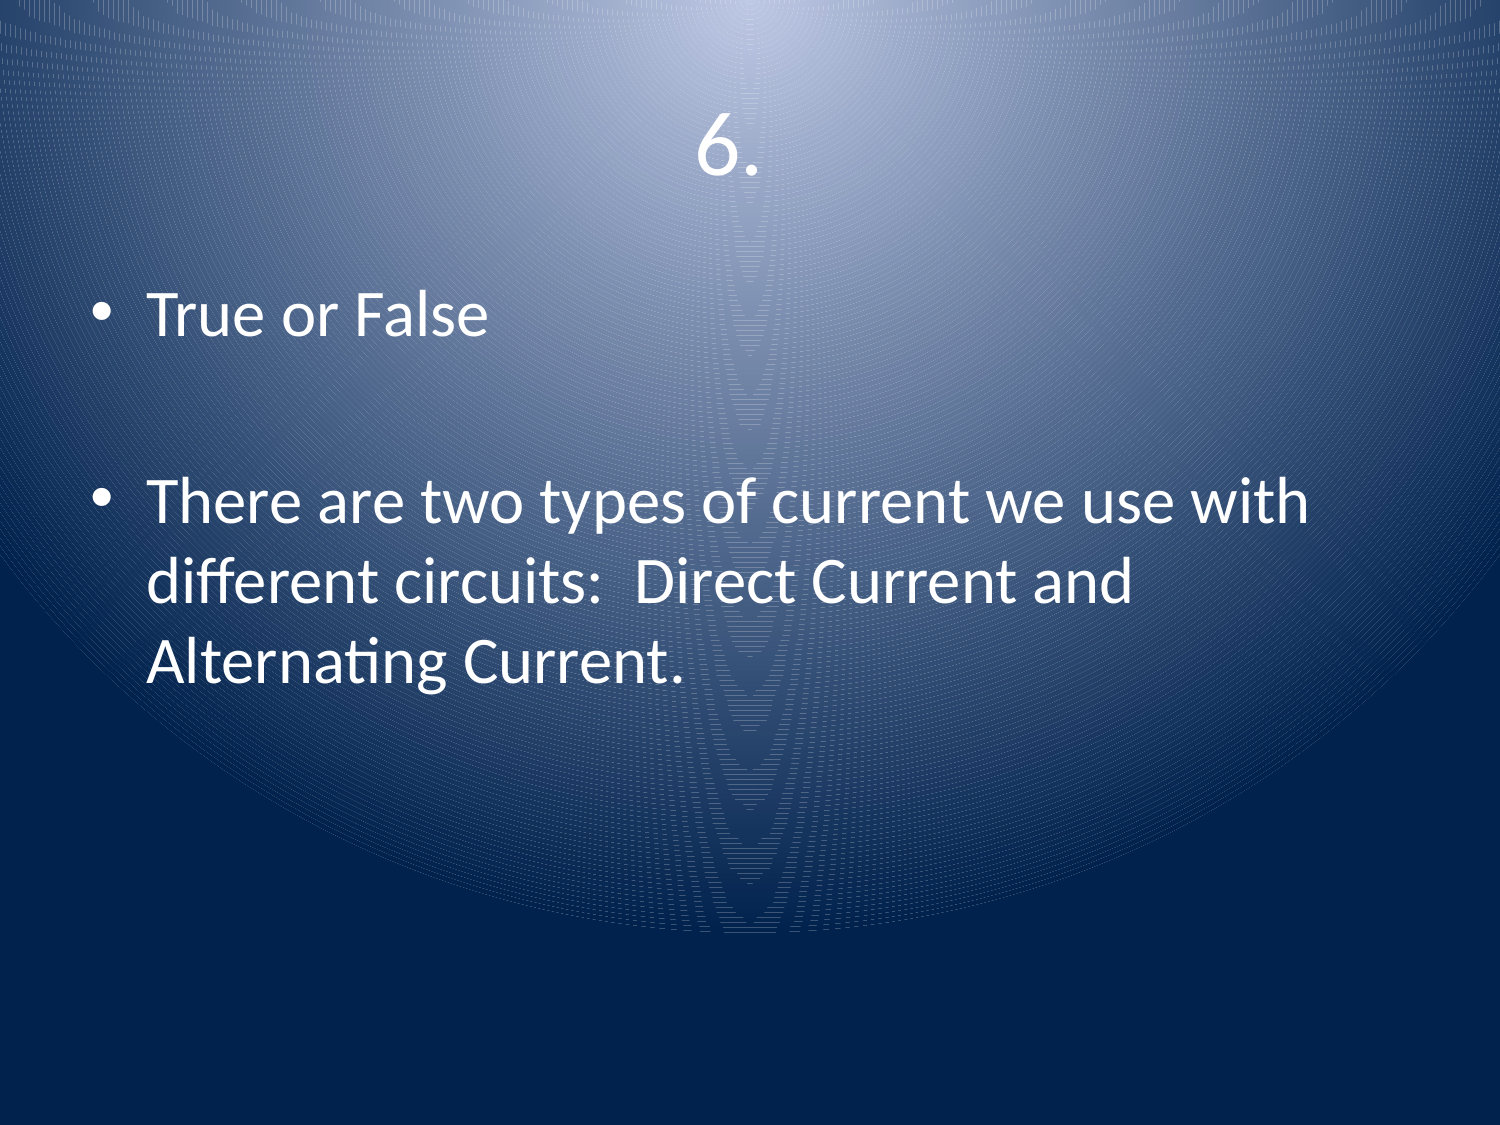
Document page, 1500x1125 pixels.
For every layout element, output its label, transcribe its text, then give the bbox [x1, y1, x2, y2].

title 6. [75, 45, 1425, 233]
list True or False There are two types of current we use with different circuits: Direct Current and Alternating Current. [75, 262, 1425, 1005]
